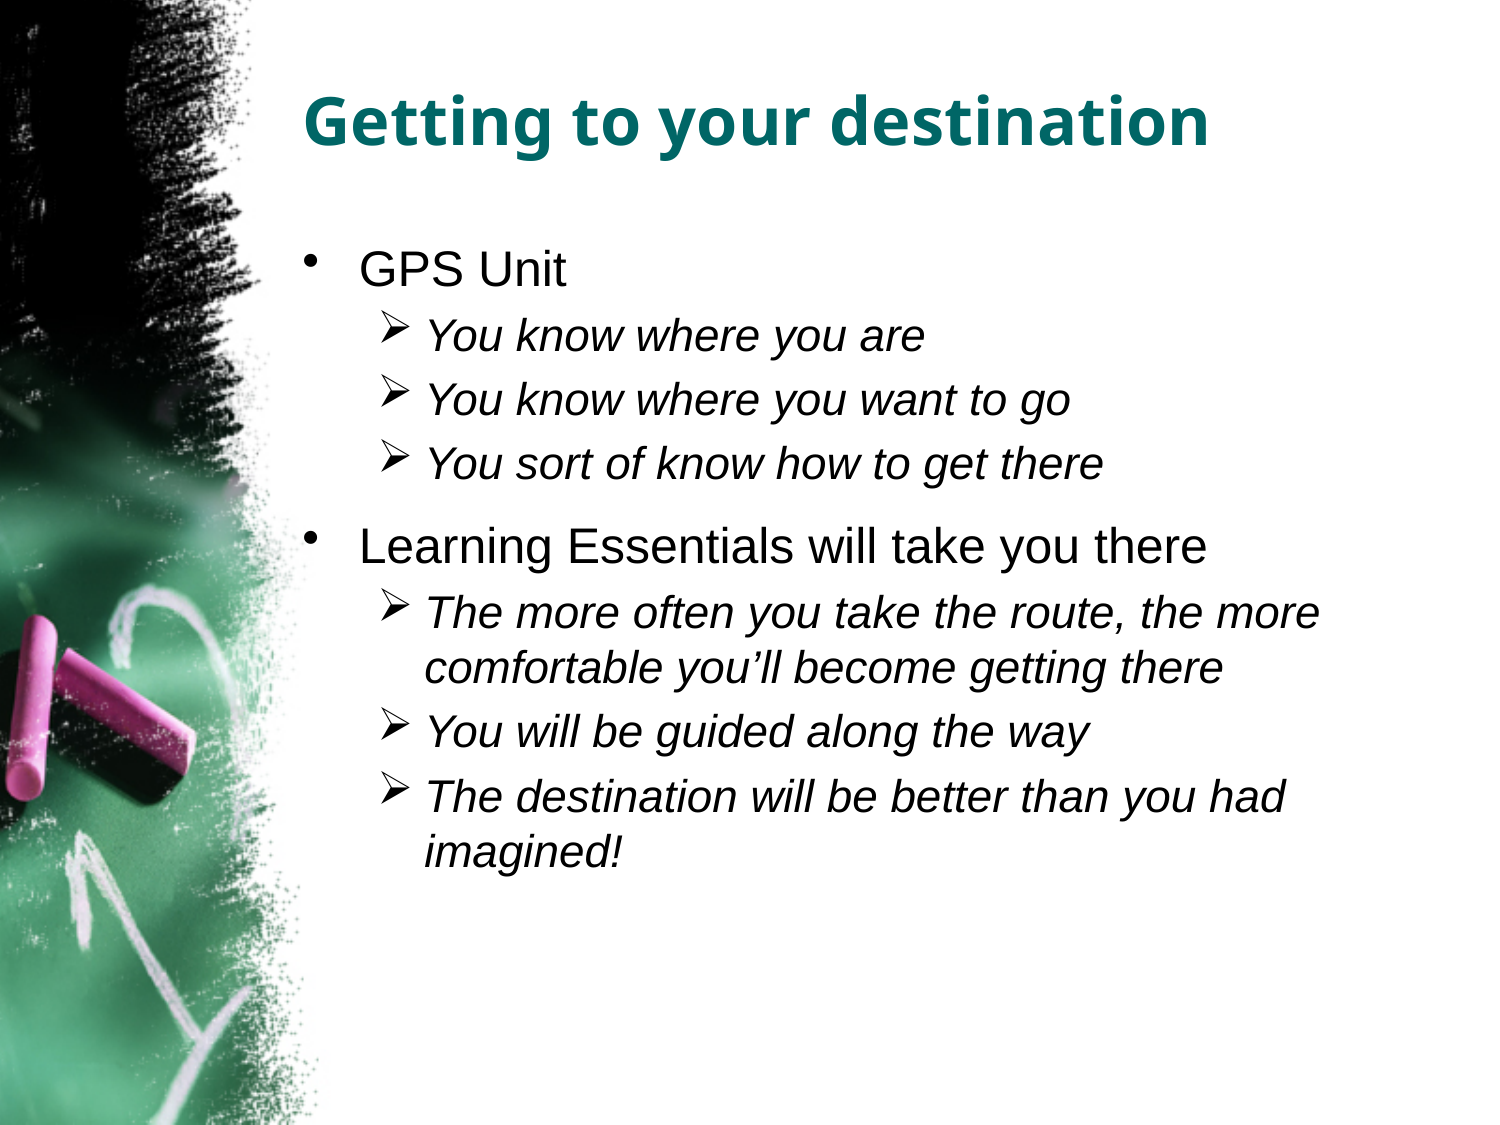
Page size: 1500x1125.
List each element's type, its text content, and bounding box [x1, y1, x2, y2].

title Getting to your destination [287, 49, 1438, 188]
list GPS Unit You know where you are You know where you want to go You sort of know how to get there Learning Essentials will take you there The more often you take the route, the more comfortable you’ll become getting there You will be guided along the way The destination will be better than you had imagined! [287, 228, 1438, 980]
picture [0, 0, 1500, 1125]
